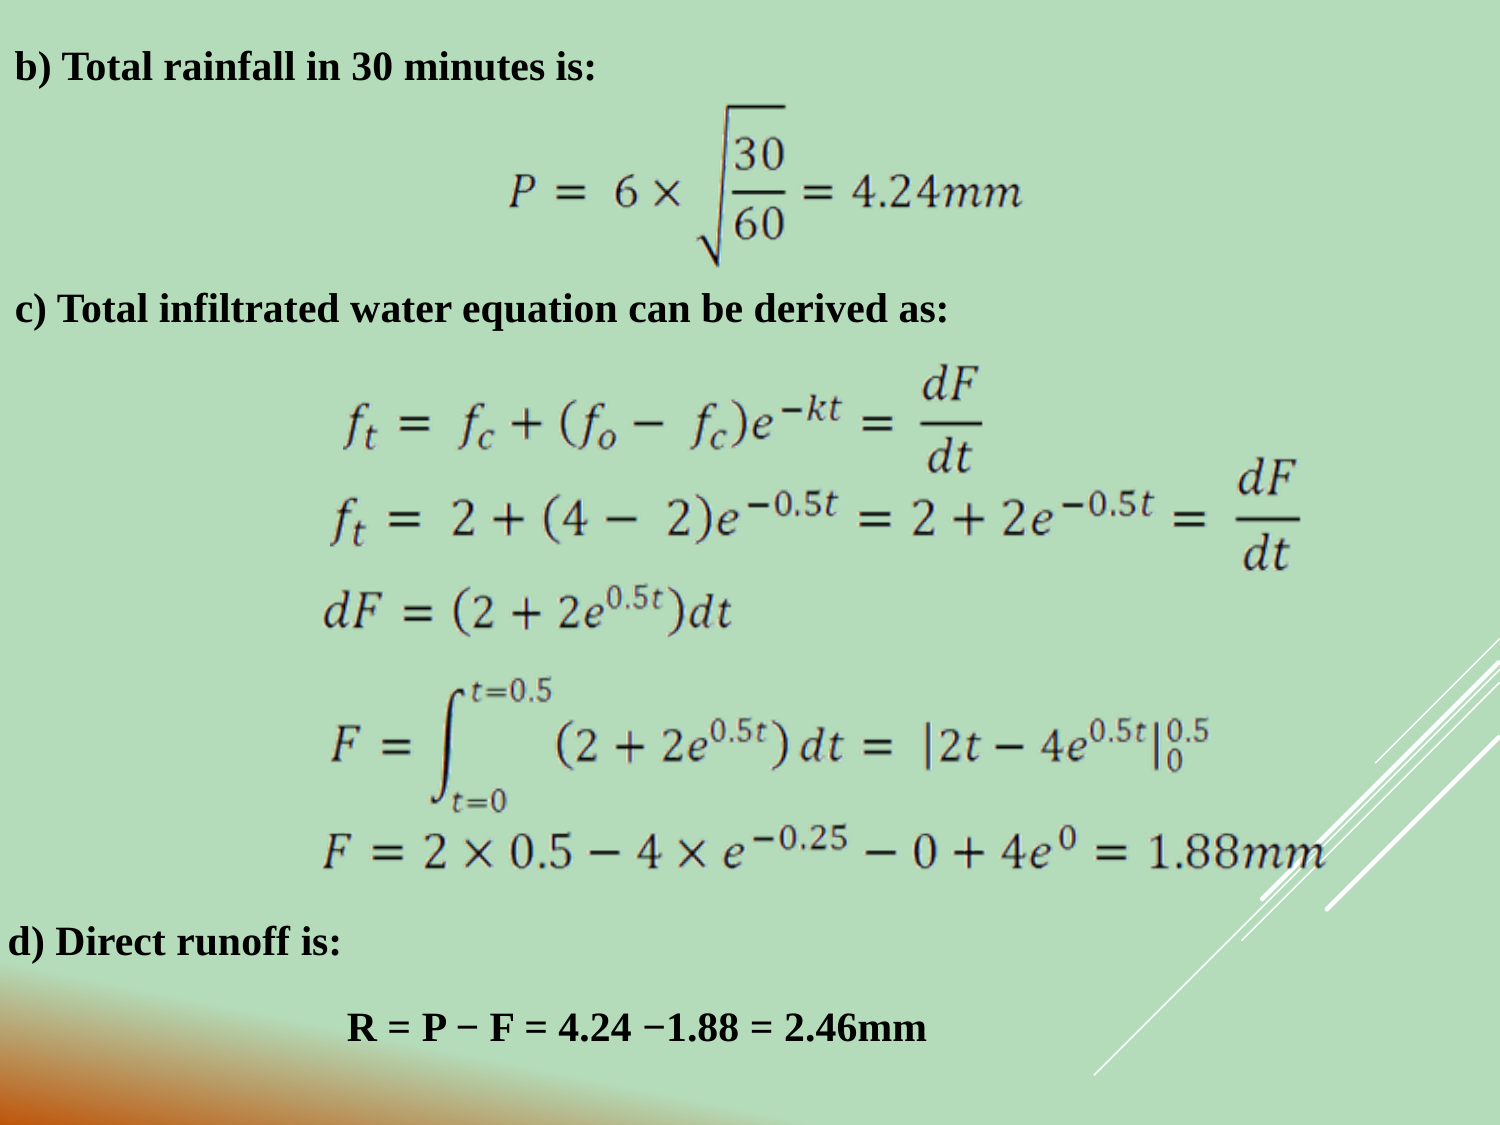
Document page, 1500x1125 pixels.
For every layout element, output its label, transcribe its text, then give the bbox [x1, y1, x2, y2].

text_box b) Total rainfall in 30 minutes is: [0, 30, 613, 96]
text_box R = P − F = 4.24 −1.88 = 2.46mm [332, 991, 943, 1057]
picture [322, 360, 1303, 648]
text_box c) Total infiltrated water equation can be derived as: [0, 273, 1104, 339]
picture [508, 96, 1035, 274]
text_box d) Direct runoff is: [0, 906, 358, 971]
picture [322, 672, 1339, 888]
